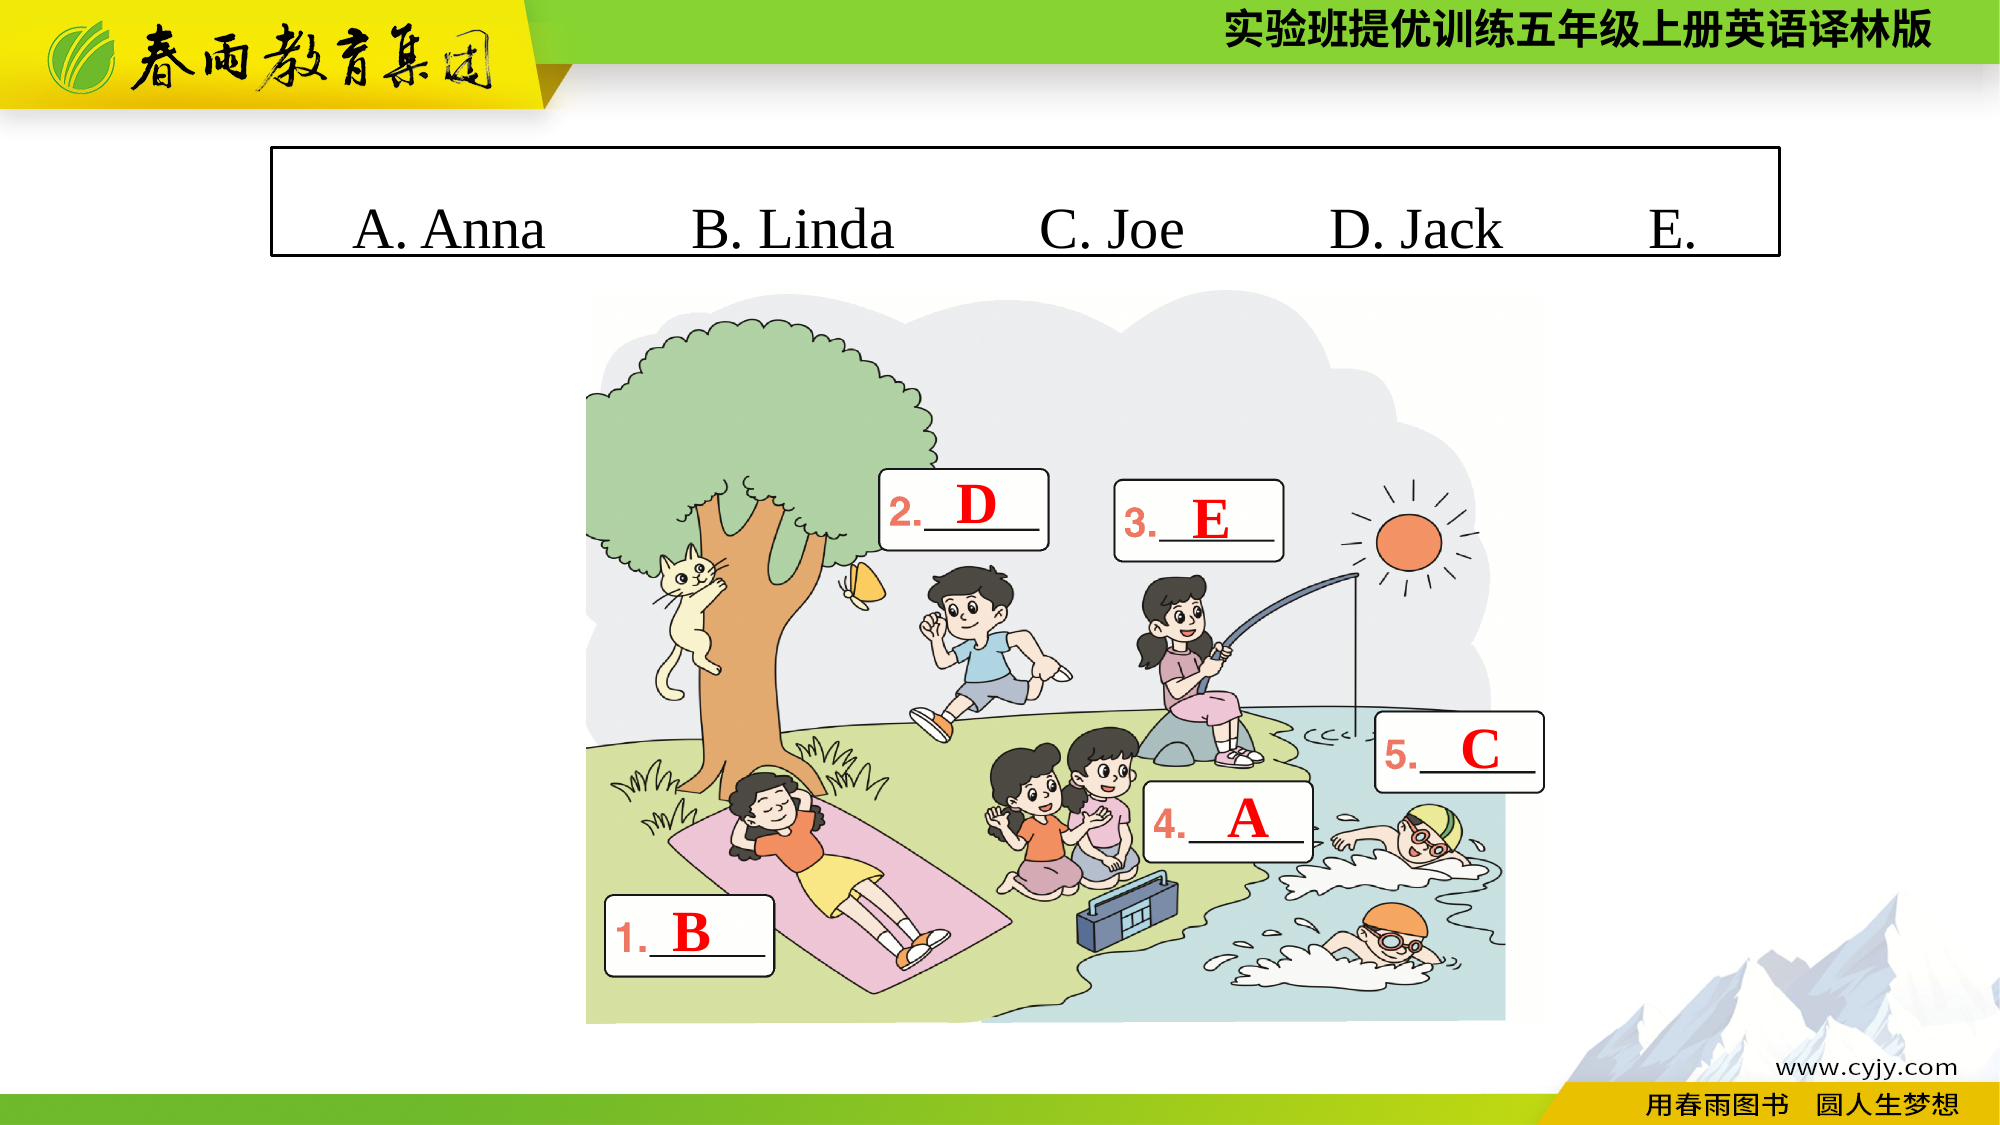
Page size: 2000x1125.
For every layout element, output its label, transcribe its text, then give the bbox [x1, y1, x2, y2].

list A. Anna B. Linda C. Joe D. Jack E. Mary [271, 147, 1780, 256]
picture [0, 0, 2000, 1125]
